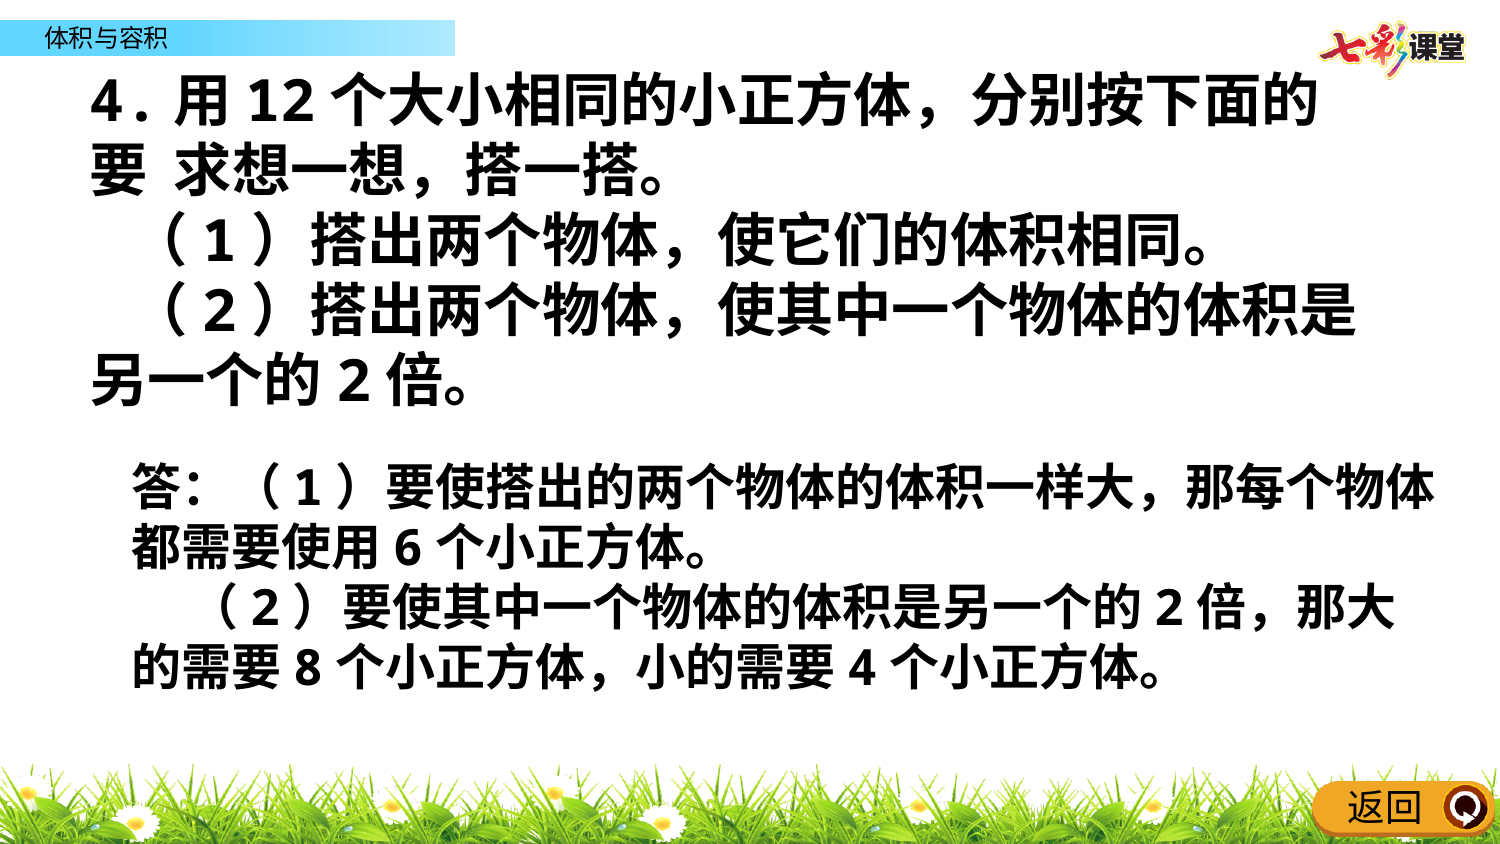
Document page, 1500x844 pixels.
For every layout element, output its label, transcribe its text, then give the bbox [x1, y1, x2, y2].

picture [1316, 20, 1468, 80]
text_box 4.用12个大小相同的小正方体，分别按下面的要 求想一想，搭一搭。 （1）搭出两个物体，使它们的体积相同。 （2）搭出两个物体，使其中一个物体的体积是 另一个的2倍。 [74, 55, 1387, 421]
text_box 答：（1）要使搭出的两个物体的体积一样大，那每个物体都需要使用6个小正方体。 （2）要使其中一个物体的体积是另一个的2倍，那大的需要8个小正方体，小的需要4个小正方体。 [116, 447, 1459, 703]
picture [0, 764, 1500, 844]
